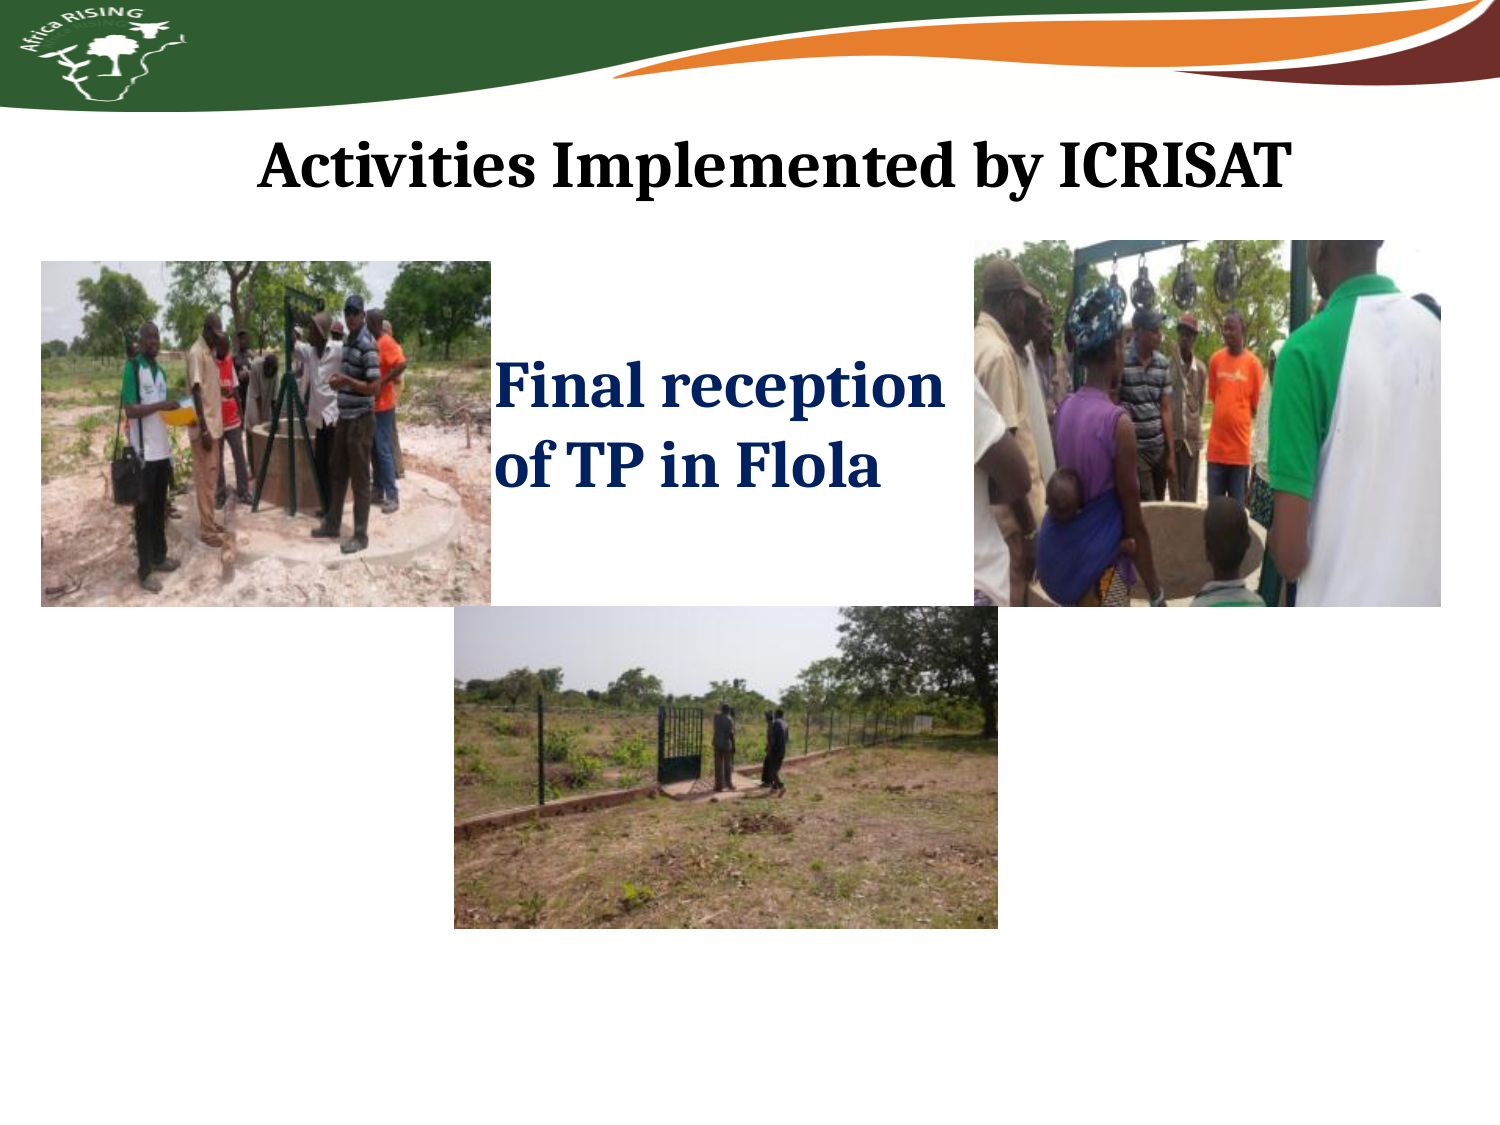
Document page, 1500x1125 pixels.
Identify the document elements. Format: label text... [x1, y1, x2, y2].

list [41, 261, 491, 607]
text_box Final reception of TP in Flola [496, 333, 969, 508]
picture [454, 240, 1441, 929]
title Activities Implemented by ICRISAT [100, 122, 1451, 209]
picture [0, 0, 1500, 114]
